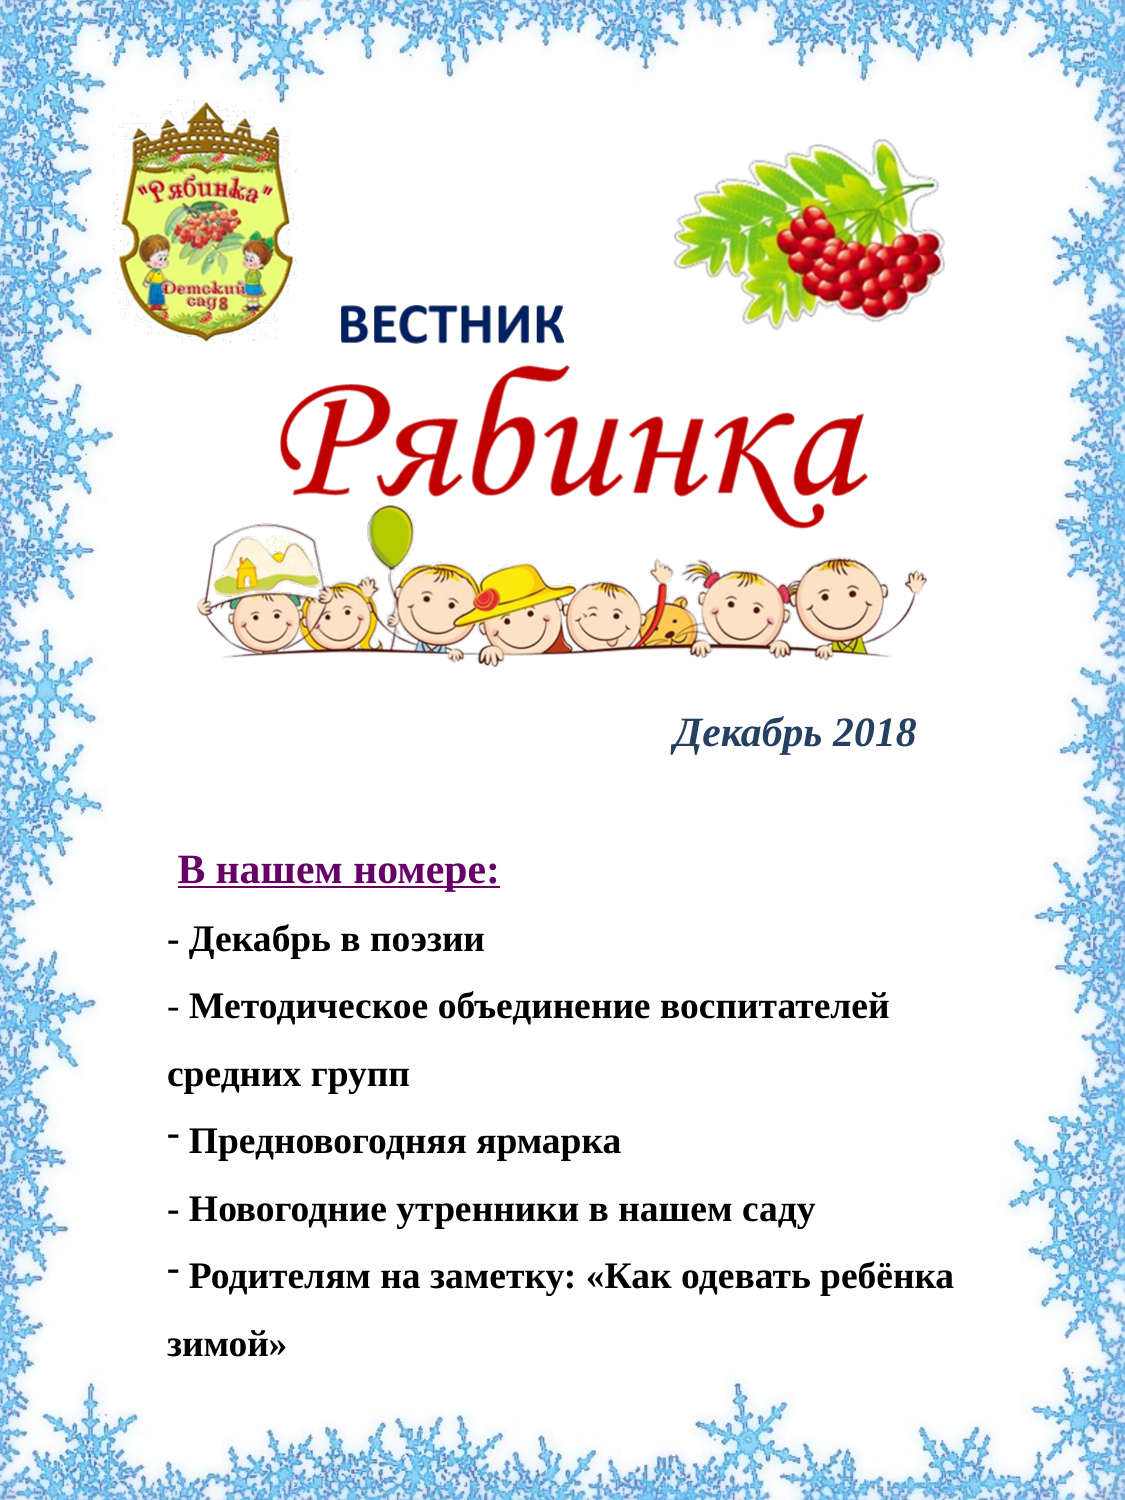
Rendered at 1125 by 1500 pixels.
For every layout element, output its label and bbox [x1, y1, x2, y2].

text_box [0, 0, 1125, 1500]
